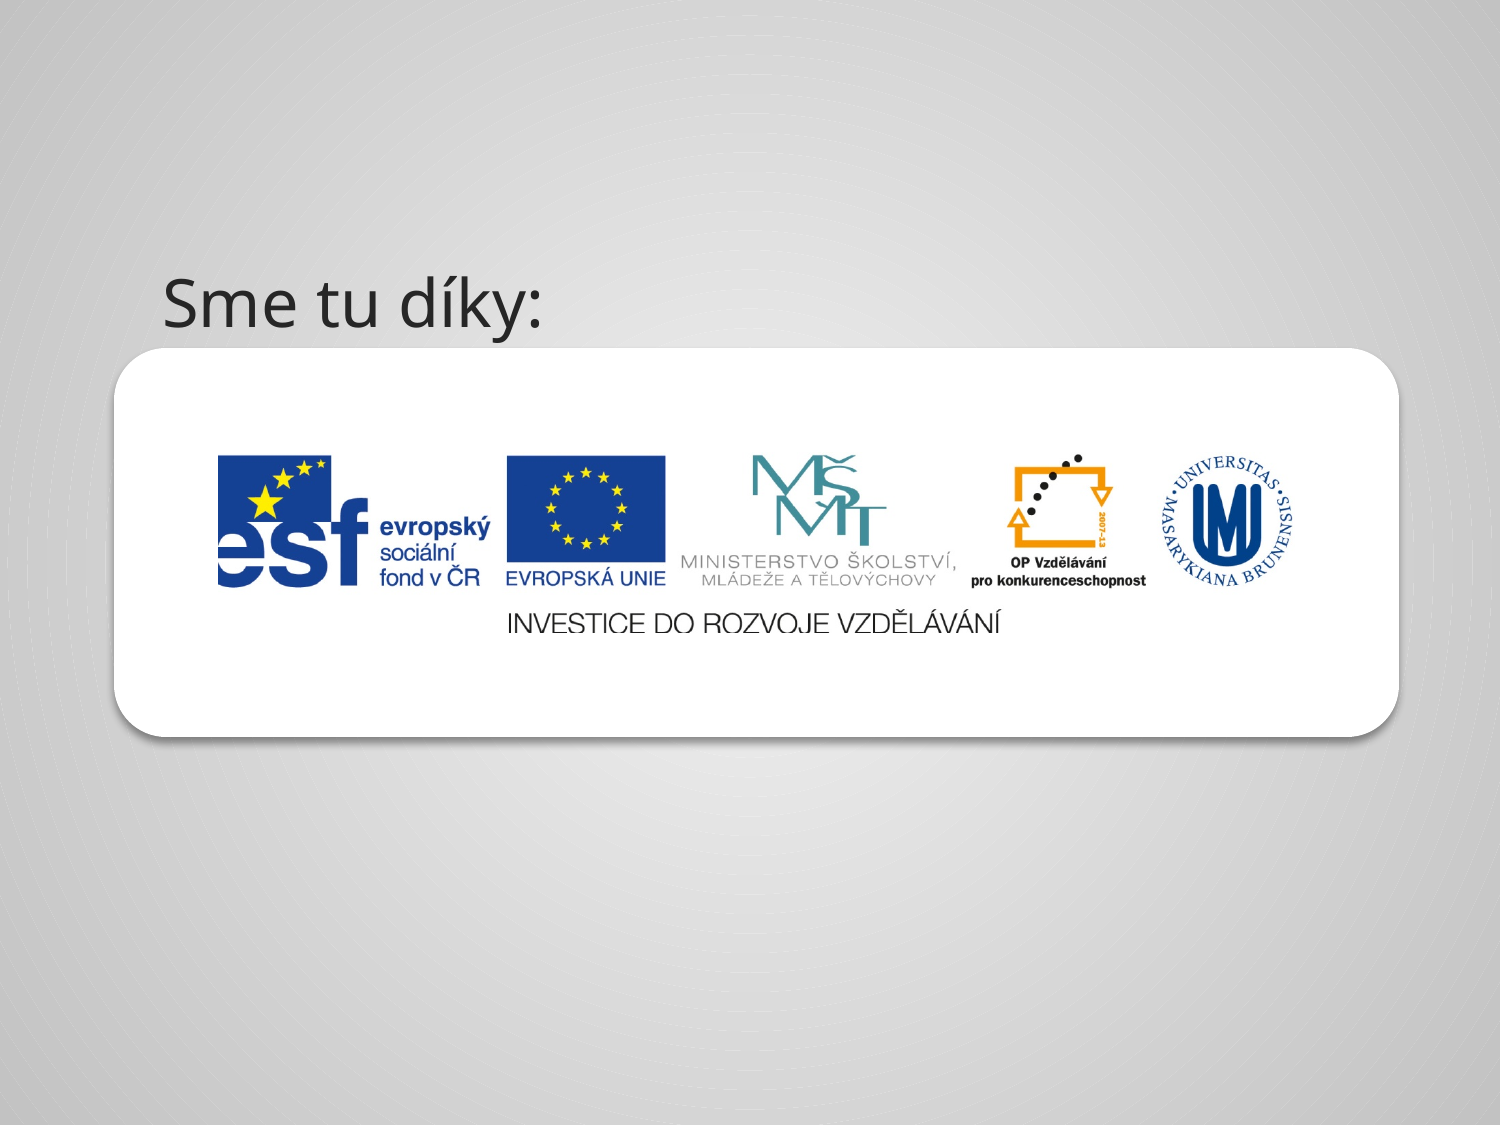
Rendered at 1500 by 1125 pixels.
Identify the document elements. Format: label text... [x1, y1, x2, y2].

picture [218, 451, 1296, 634]
text_box Sme tu díky: [147, 253, 691, 349]
